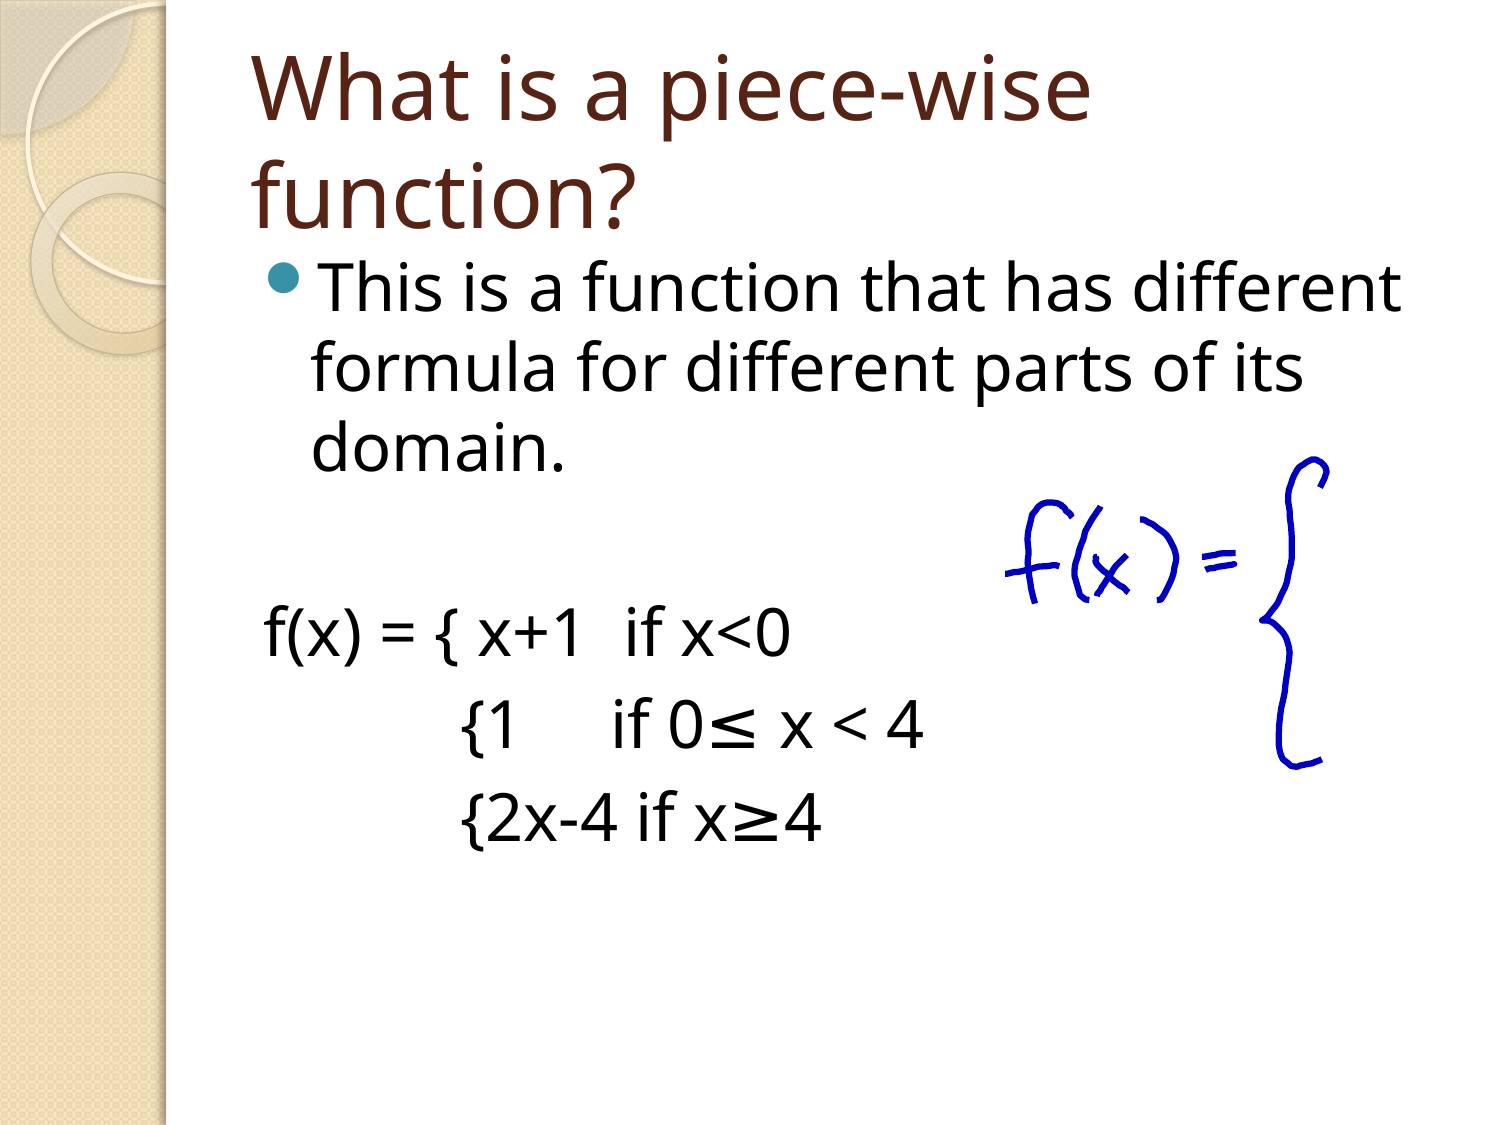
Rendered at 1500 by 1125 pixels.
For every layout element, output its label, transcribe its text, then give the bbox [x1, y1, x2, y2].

text_box [1110, 575, 1130, 594]
text_box [1094, 556, 1111, 576]
text_box [1005, 564, 1060, 575]
text_box [1139, 518, 1177, 601]
text_box [1096, 554, 1128, 597]
text_box [1261, 458, 1328, 768]
text_box [1026, 501, 1073, 568]
text_box [1028, 568, 1051, 604]
list This is a function that has different formula for different parts of its domain. f(x) = { x+1 if x<0 {1 if 0≤ x < 4 {2x-4 if x≥4 [235, 237, 1466, 1025]
text_box [1201, 552, 1236, 558]
text_box [1205, 564, 1232, 571]
title What is a piece-wise function? [235, 45, 1466, 233]
text_box [1073, 505, 1102, 601]
